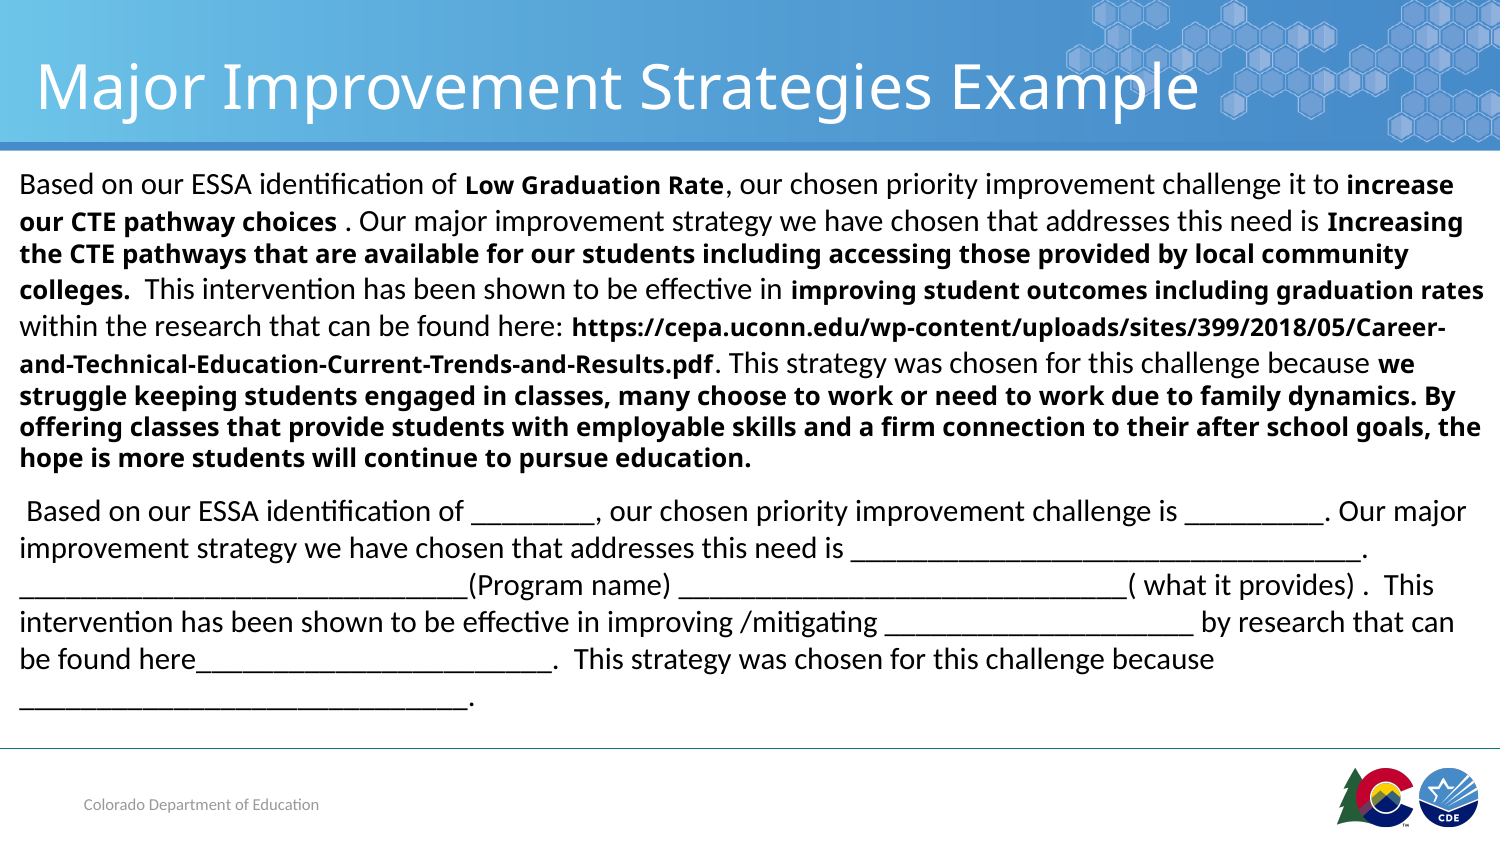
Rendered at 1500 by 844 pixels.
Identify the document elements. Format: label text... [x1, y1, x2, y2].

list Based on our ESSA identification of Low Graduation Rate, our chosen priority improvement challenge it to increase our CTE pathway choices . Our major improvement strategy we have chosen that addresses this need is Increasing the CTE pathways that are available for our students including accessing those provided by local community colleges. This intervention has been shown to be effective in improving student outcomes including graduation rates within the research that can be found here: https://cepa.uconn.edu/wp-content/uploads/sites/399/2018/05/Career-and-Technical-Education-Current-Trends-and-Results.pdf. This strategy was chosen for this challenge because we struggle keeping students engaged in classes, many choose to work or need to work due to family dynamics. By offering classes that provide students with employable skills and a firm connection to their after school goals, the hope is more students will continue to pursue education. Based on our ESSA identification of ________, our chosen priority improvement challenge is _________. Our major improvement strategy we have chosen that addresses this need is _________________________________. _____________________________(Program name) _____________________________( what it provides) . This intervention has been shown to be effective in improving /mitigating ____________________ by research that can be found here_______________________. This strategy was chosen for this challenge because _____________________________. [19, 163, 1490, 745]
picture [0, 0, 1500, 151]
picture [1336, 767, 1479, 828]
title Major Improvement Strategies Example [34, 37, 1433, 132]
